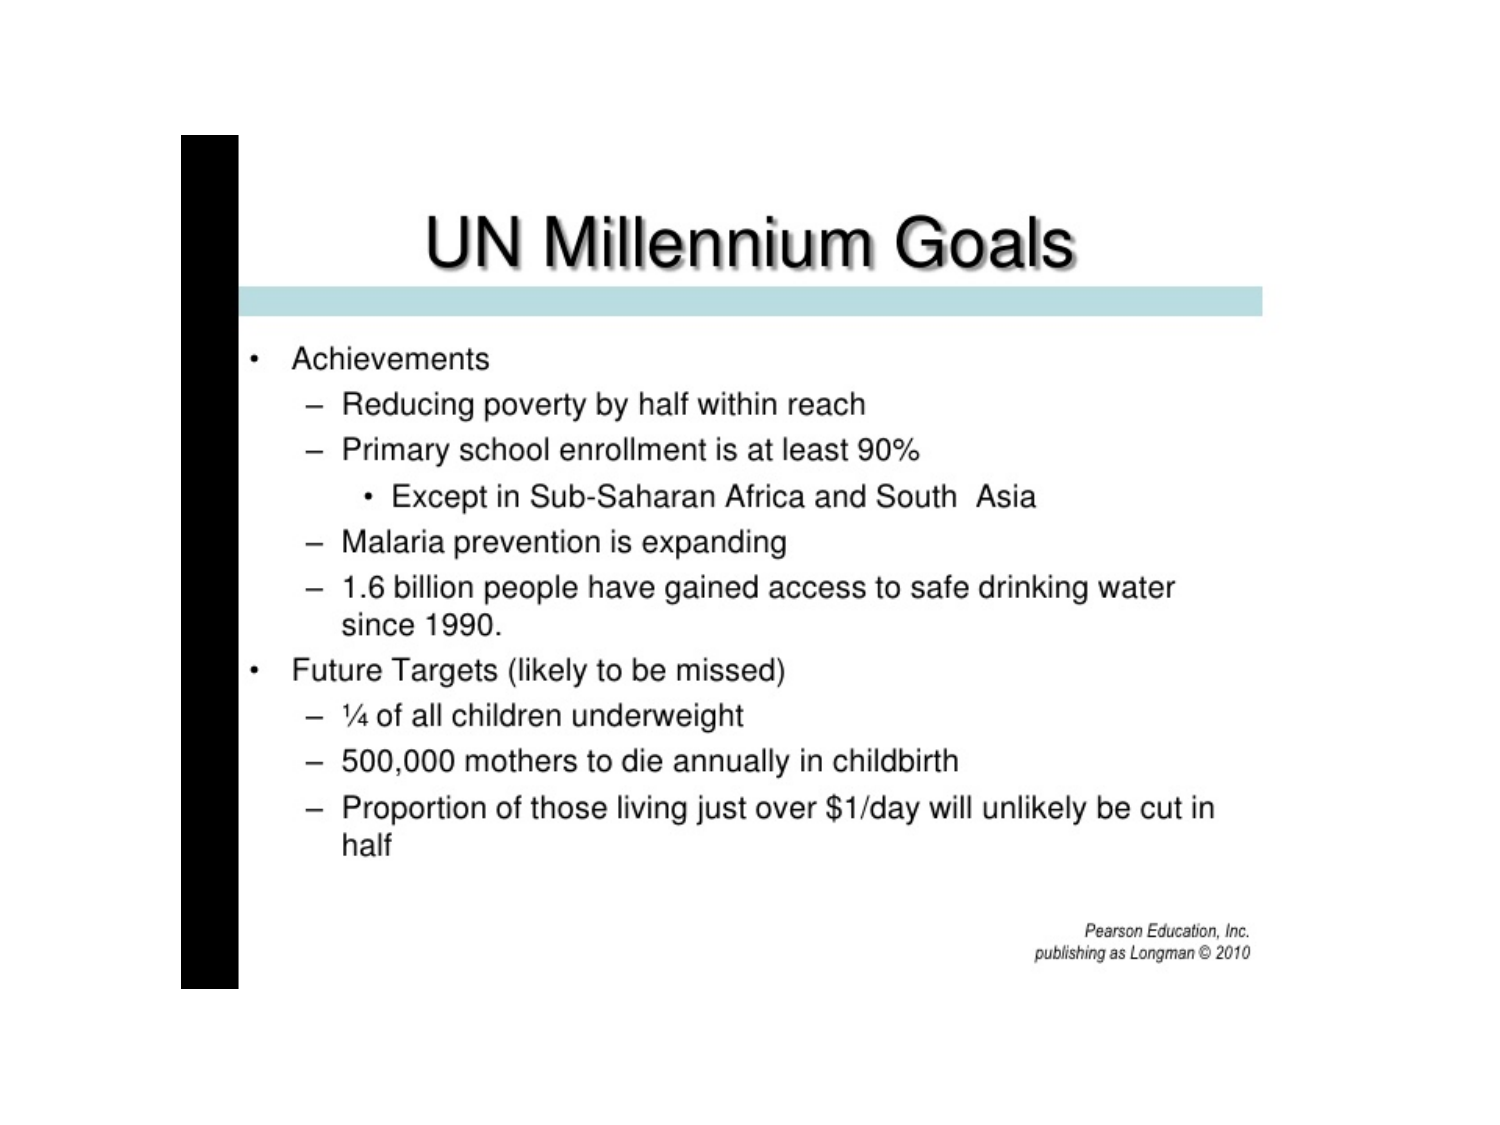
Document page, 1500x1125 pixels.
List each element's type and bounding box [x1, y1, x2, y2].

picture [180, 135, 1319, 990]
